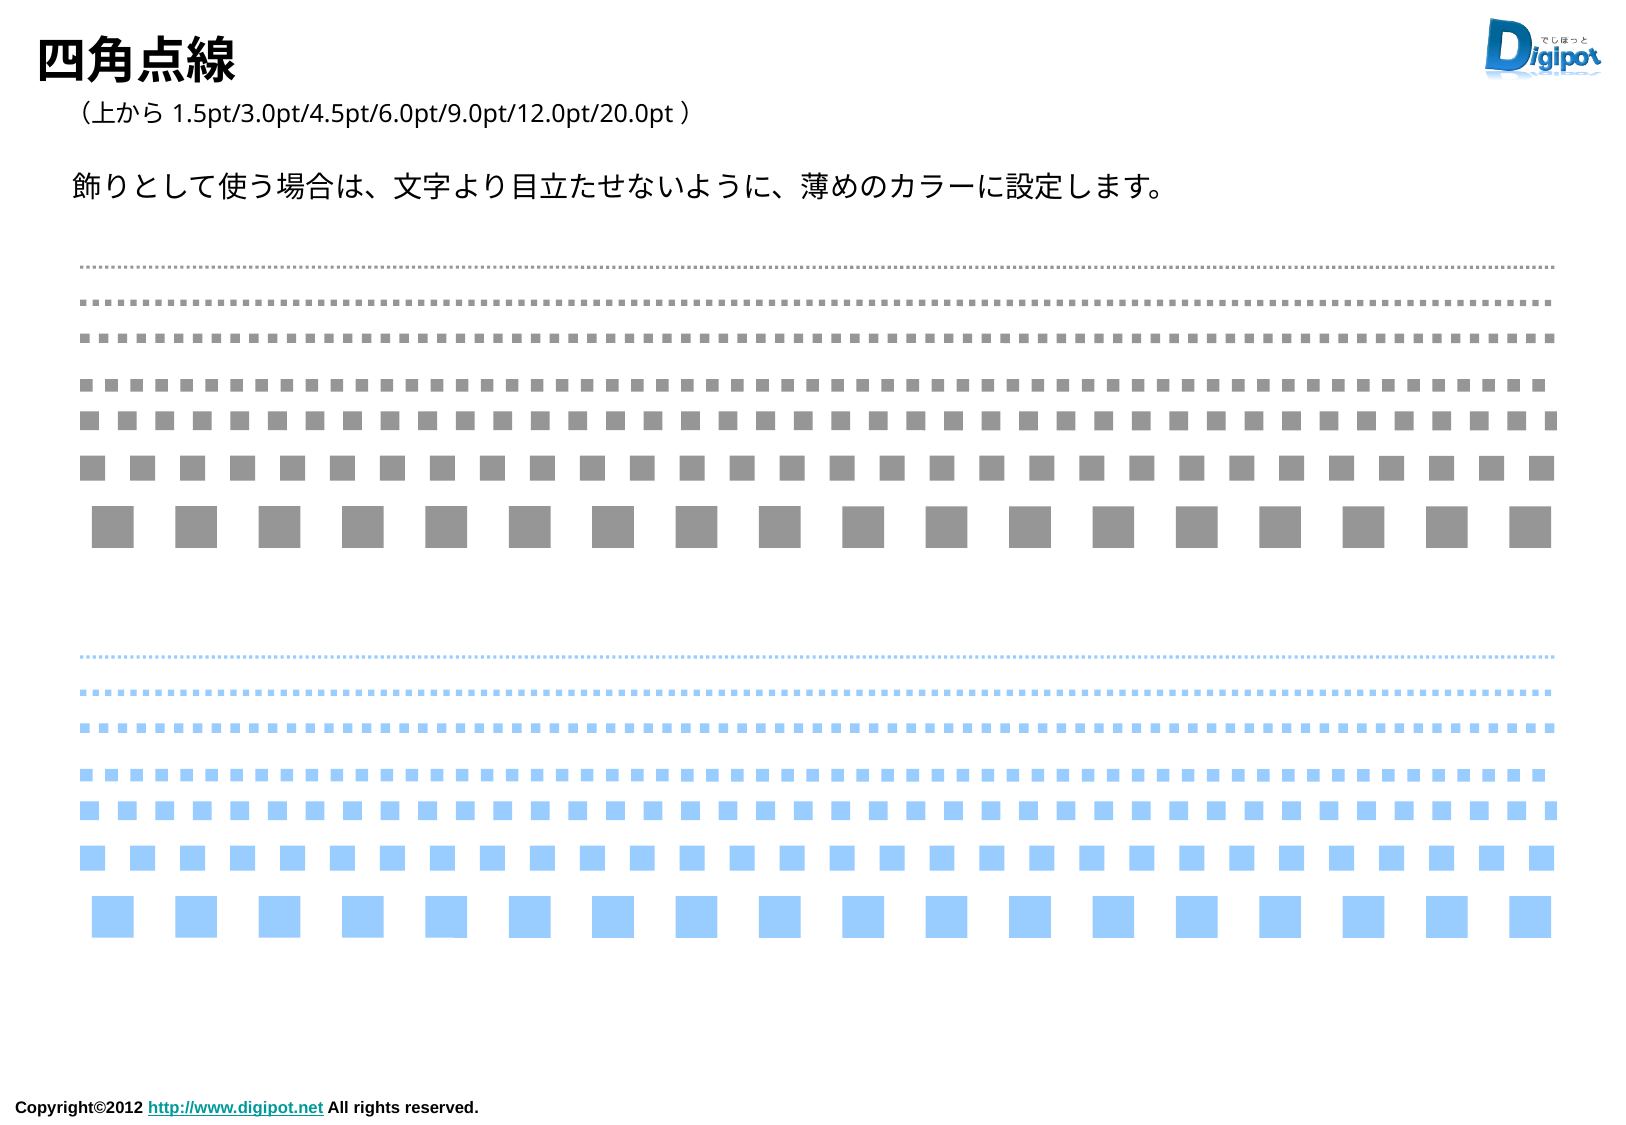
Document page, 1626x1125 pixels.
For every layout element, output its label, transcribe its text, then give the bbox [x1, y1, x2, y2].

text_box （上から1.5pt/3.0pt/4.5pt/6.0pt/9.0pt/12.0pt/20.0pt） [51, 90, 721, 135]
title 四角点線 [21, 19, 881, 98]
text_box 飾りとして使う場合は、文字より目立たせないように、薄めのカラーに設定します。 [58, 160, 1194, 211]
picture [1485, 18, 1602, 82]
